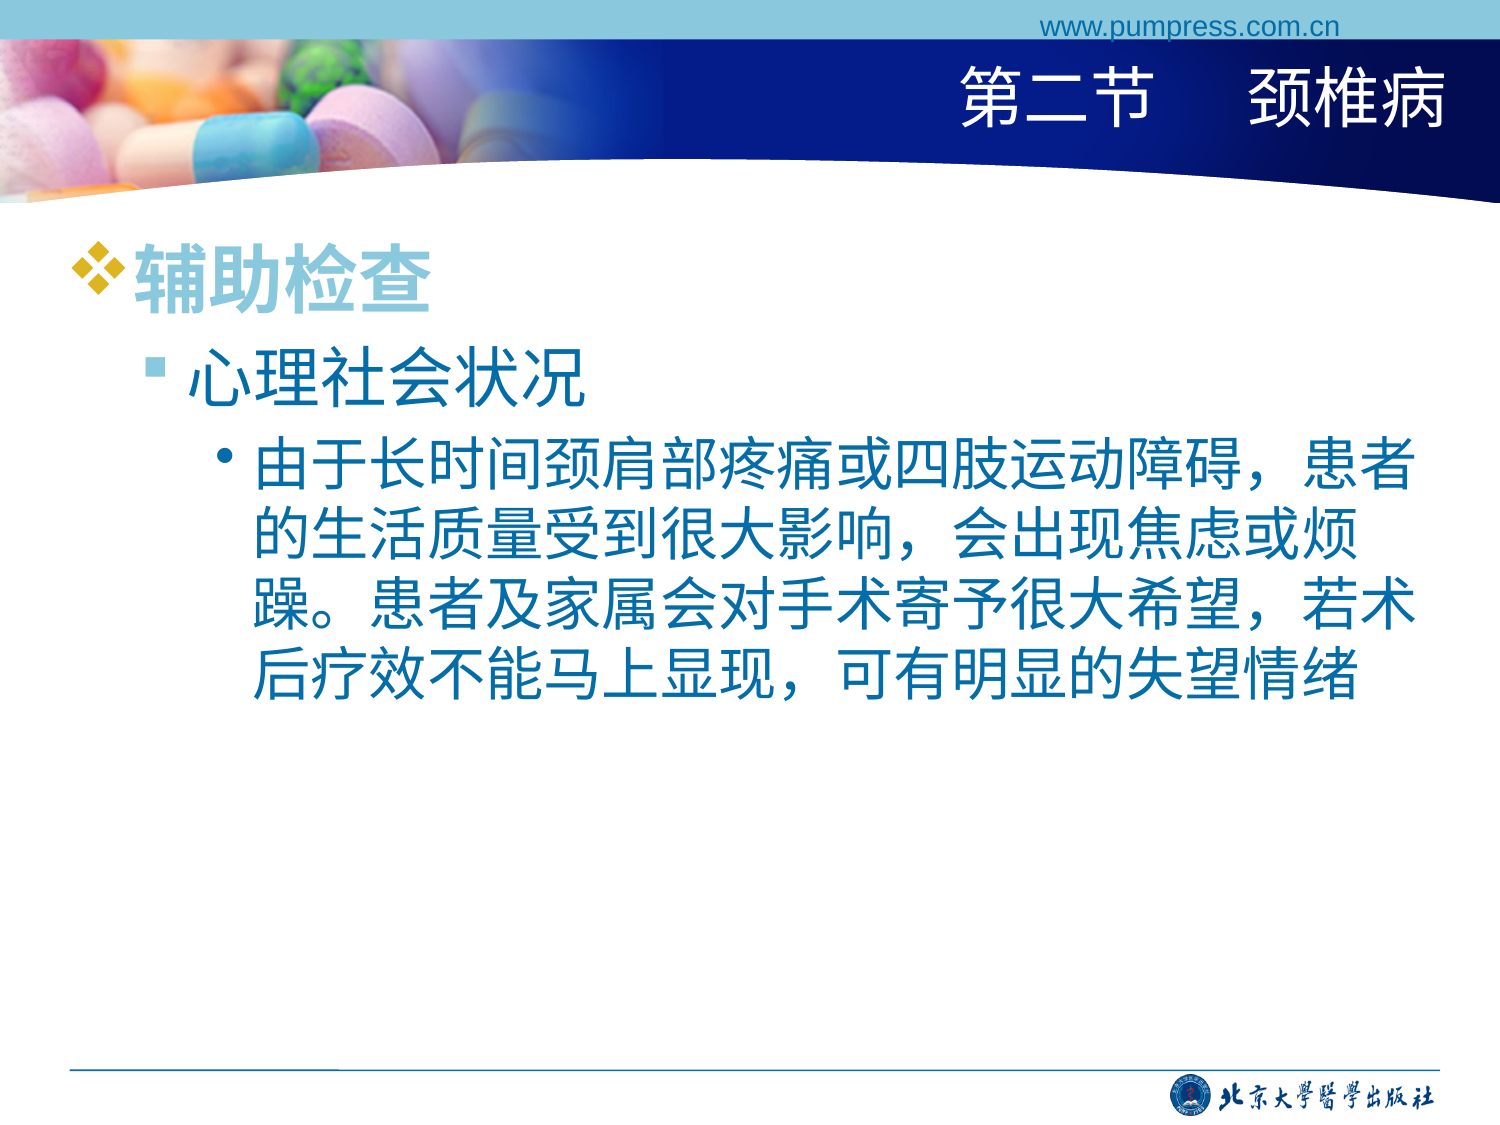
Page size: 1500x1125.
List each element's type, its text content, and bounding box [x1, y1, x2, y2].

picture [1170, 1074, 1436, 1118]
list 辅助检查 心理社会状况 由于长时间颈肩部疼痛或四肢运动障碍，患者的生活质量受到很大影响，会出现焦虑或烦躁。患者及家属会对手术寄予很大希望，若术后疗效不能马上显现，可有明显的失望情绪 [49, 224, 1463, 1026]
slide_number www.pumpress.com.cn [1025, 0, 1463, 38]
picture [0, 40, 1500, 203]
title 第二节 颈椎病 [137, 49, 1463, 143]
